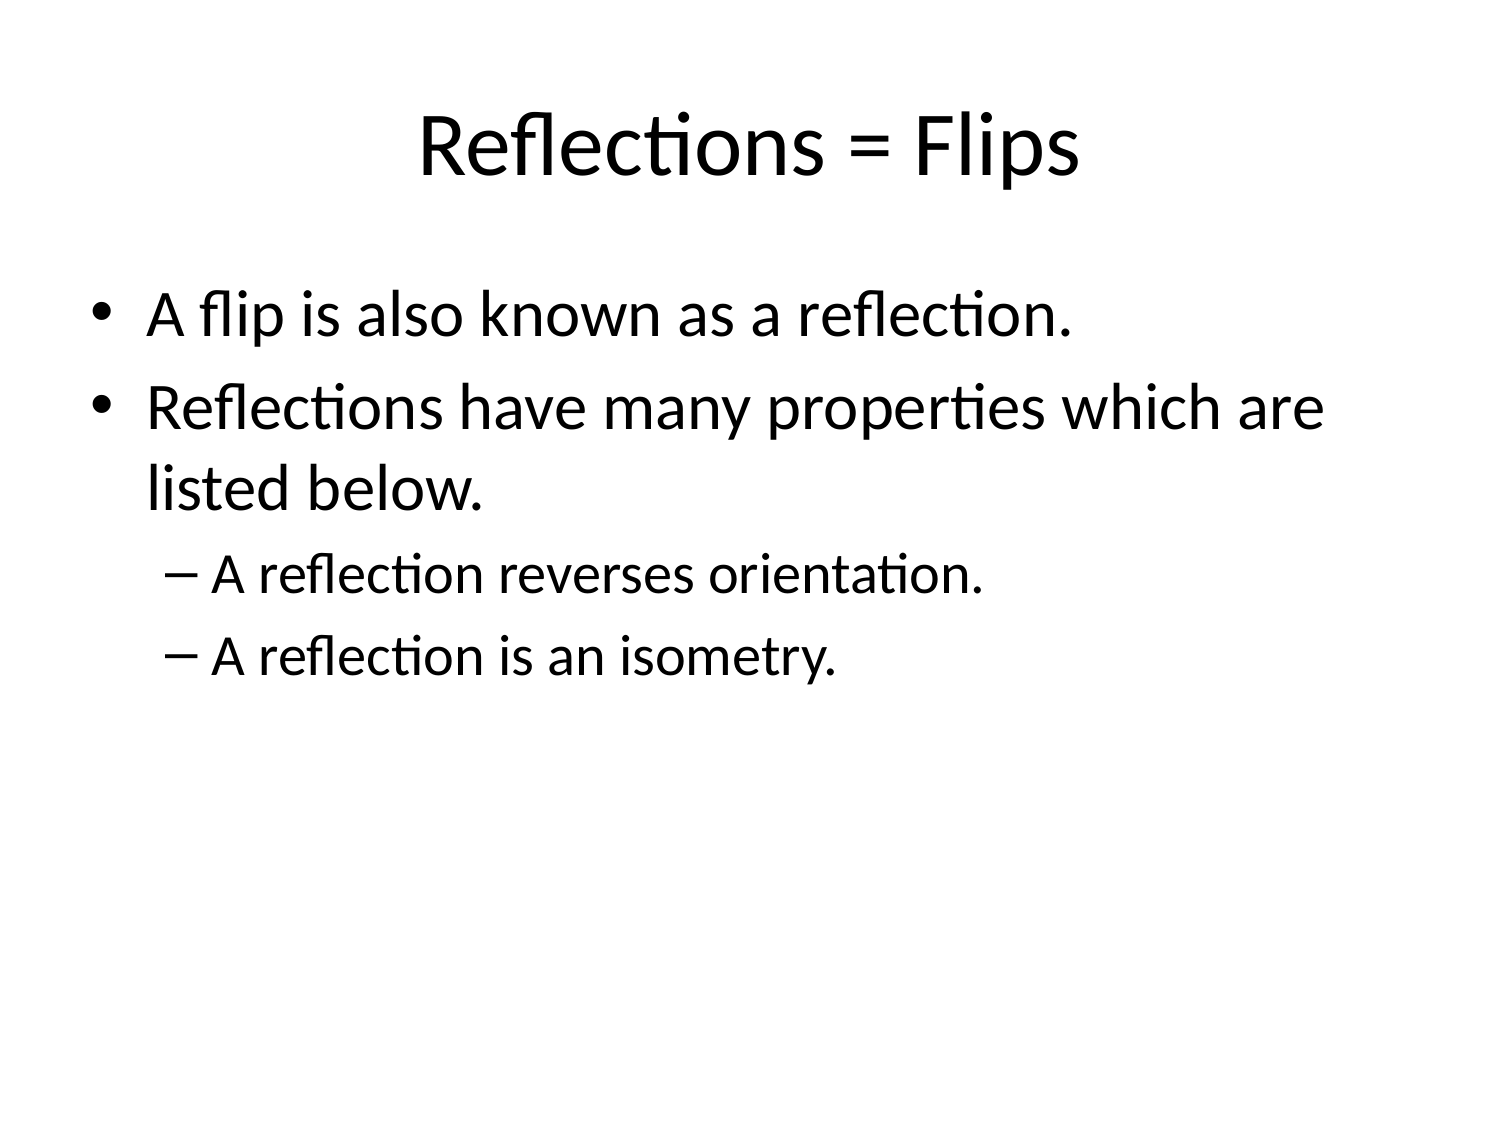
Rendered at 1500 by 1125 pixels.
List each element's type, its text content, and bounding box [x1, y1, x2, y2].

list A flip is also known as a reflection. Reflections have many properties which are listed below. A reflection reverses orientation. A reflection is an isometry. [75, 262, 1425, 1005]
title Reflections = Flips [75, 45, 1425, 233]
